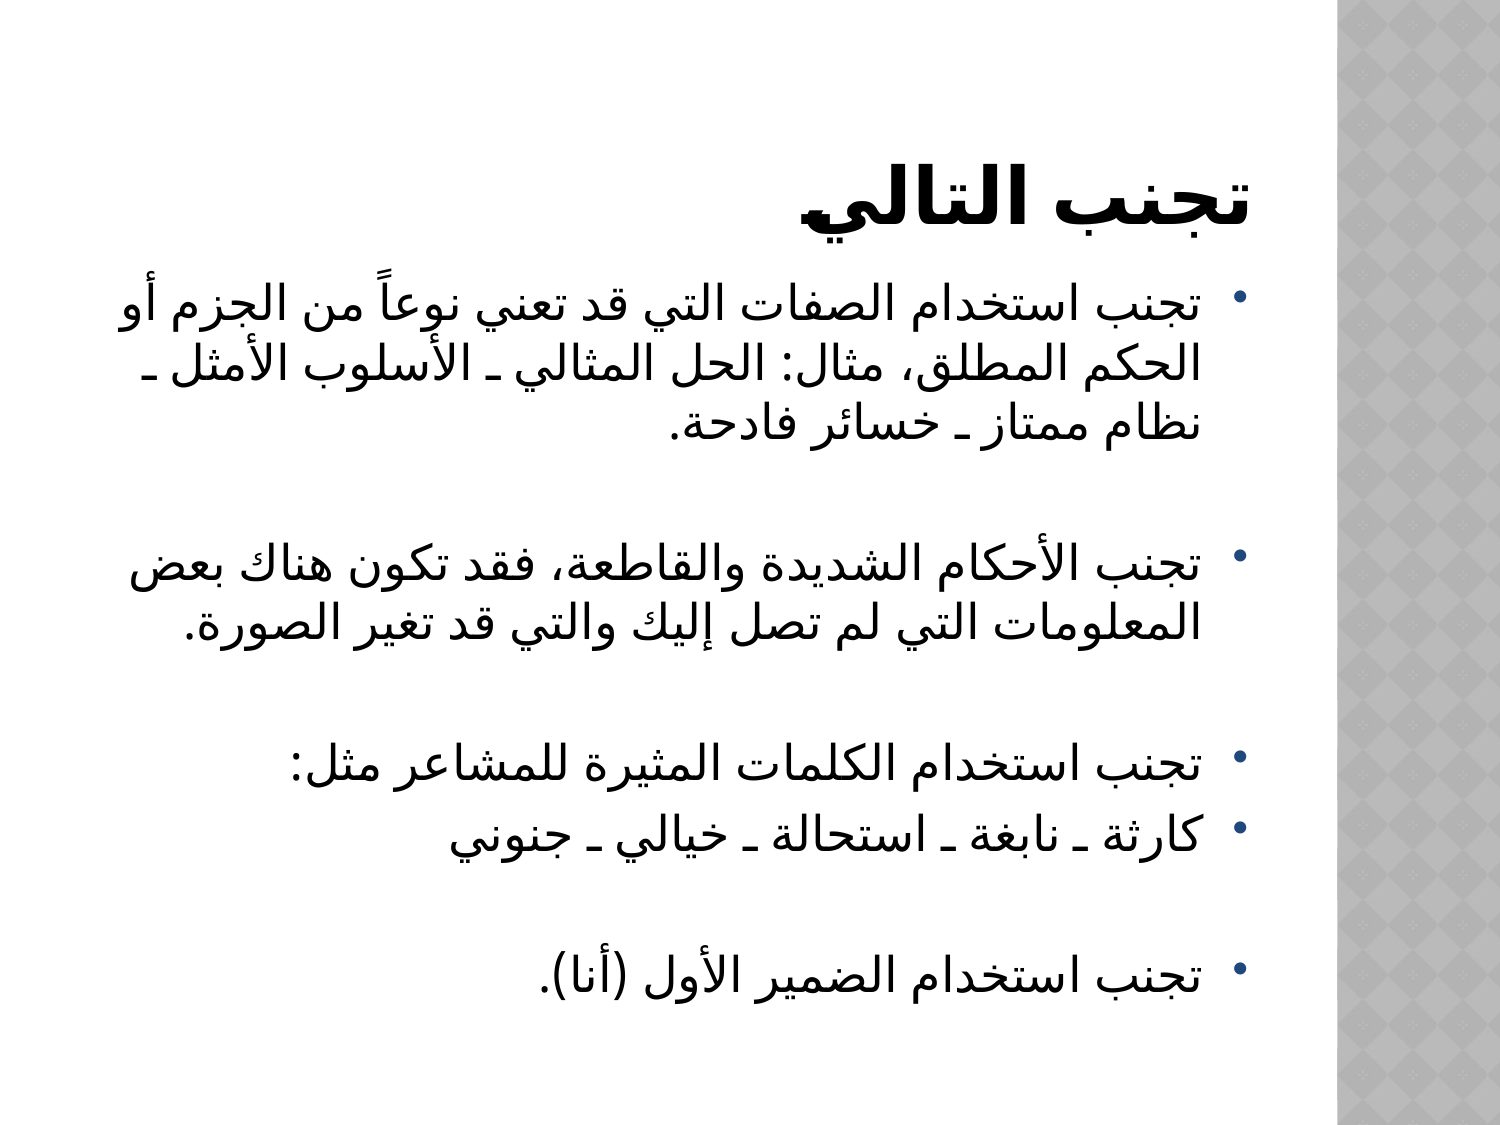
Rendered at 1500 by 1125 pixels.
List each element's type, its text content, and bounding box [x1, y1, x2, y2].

list تجنب استخدام الصفات التي قد تعني نوعاً من الجزم أو الحكم المطلق، مثال: الحل المثالي ـ الأسلوب الأمثل ـ نظام ممتاز ـ خسائر فادحة. تجنب الأحكام الشديدة والقاطعة، فقد تكون هناك بعض المعلومات التي لم تصل إليك والتي قد تغير الصورة. تجنب استخدام الكلمات المثيرة للمشاعر مثل: كارثة ـ نابغة ـ استحالة ـ خيالي ـ جنوني تجنب استخدام الضمير الأول (أنا). [75, 264, 1263, 1059]
title تجنب التالي [75, 52, 1263, 240]
